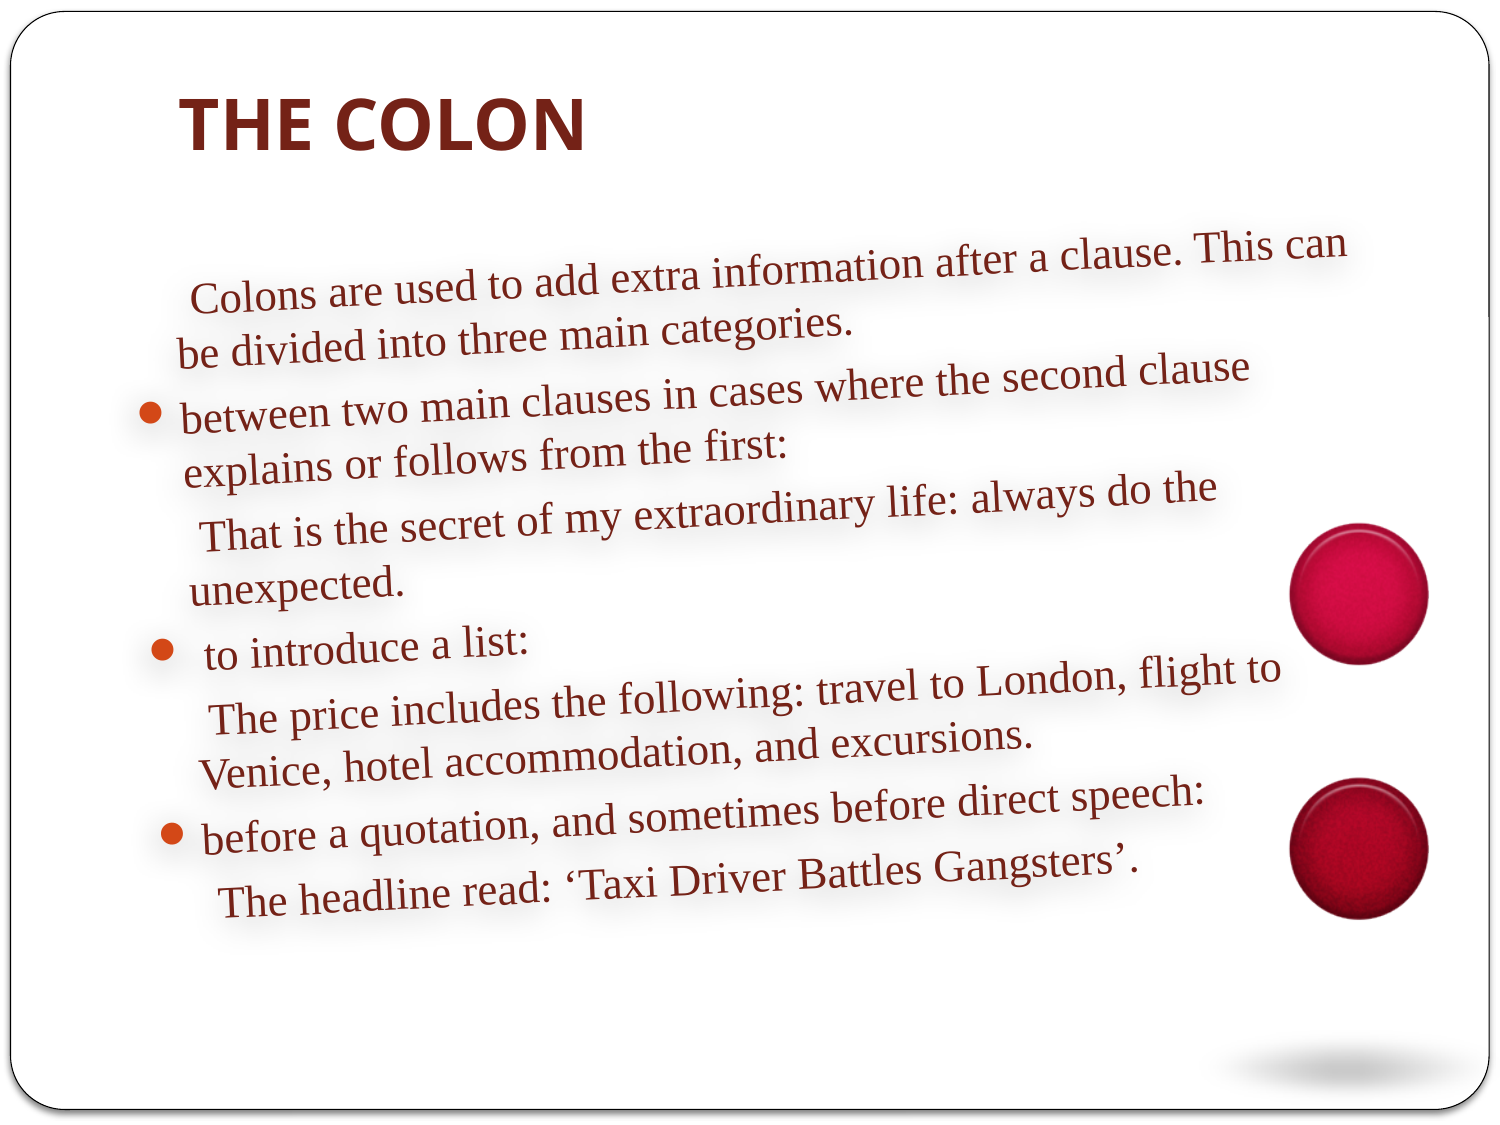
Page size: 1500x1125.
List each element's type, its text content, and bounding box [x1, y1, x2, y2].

picture [1042, 453, 1500, 1125]
title The Colon [164, 70, 1439, 258]
list Colons are used to add extra information after a clause. This can be divided into three main categories. between two main clauses in cases where the second clause explains or follows from the first: That is the secret of my extraordinary life: always do the unexpected. to introduce a list: The price includes the following: travel to London, flight to Venice, hotel accommodation, and excursions. before a quotation, and sometimes before direct speech: The headline read: ‘Taxi Driver Battles Gangsters’. [110, 132, 1401, 946]
